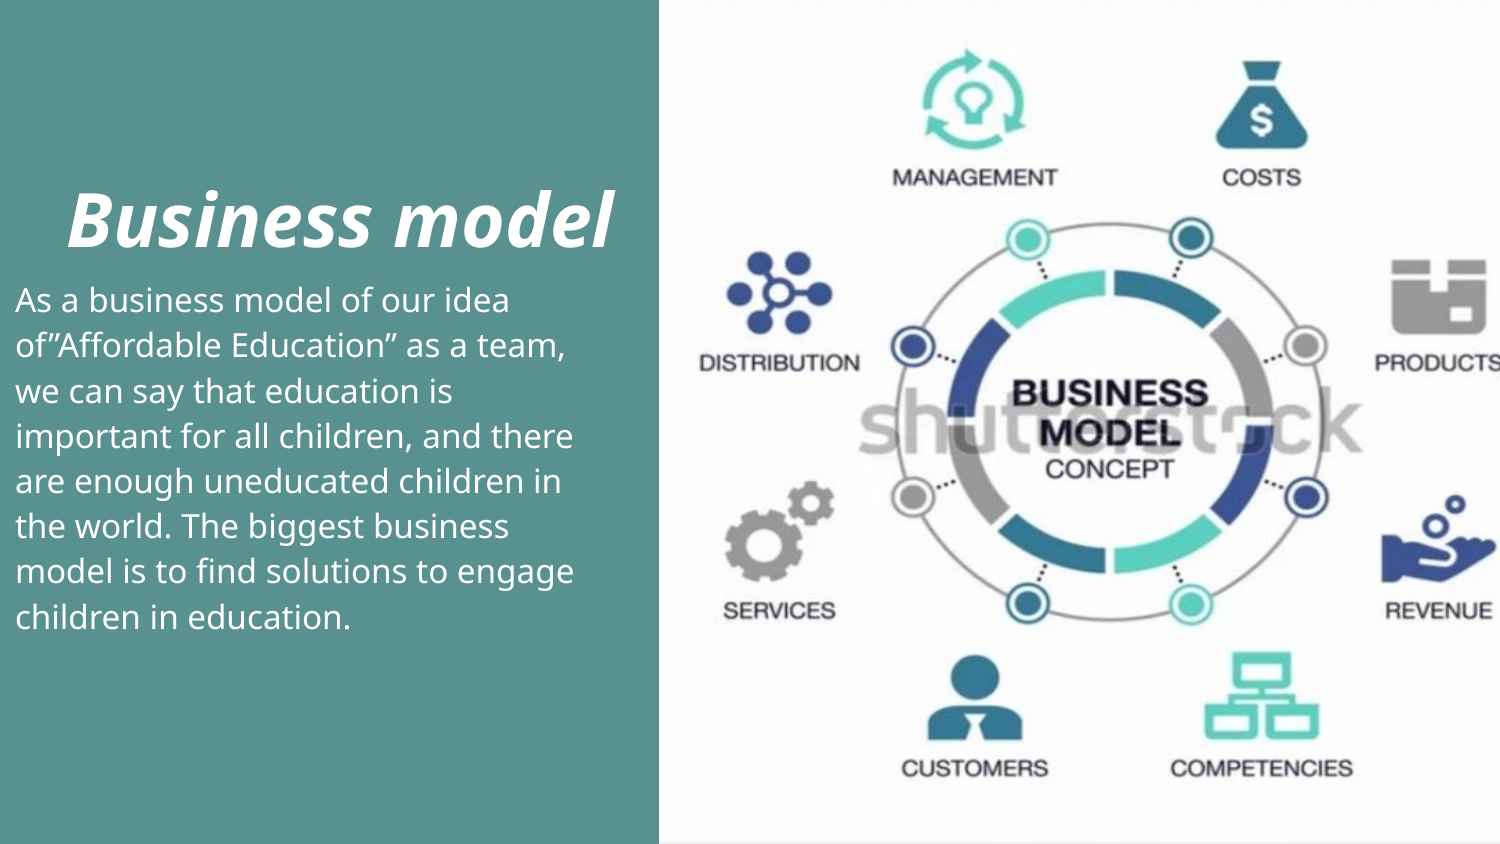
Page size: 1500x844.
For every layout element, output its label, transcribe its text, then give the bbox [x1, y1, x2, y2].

title Business model [51, 64, 654, 373]
picture [659, 0, 1500, 844]
subtitle As a business model of our idea of”Affordable Education” as a team, we can say that education is important for all children, and there are enough uneducated children in the world. The biggest business model is to find solutions to engage children in education. [0, 262, 626, 844]
